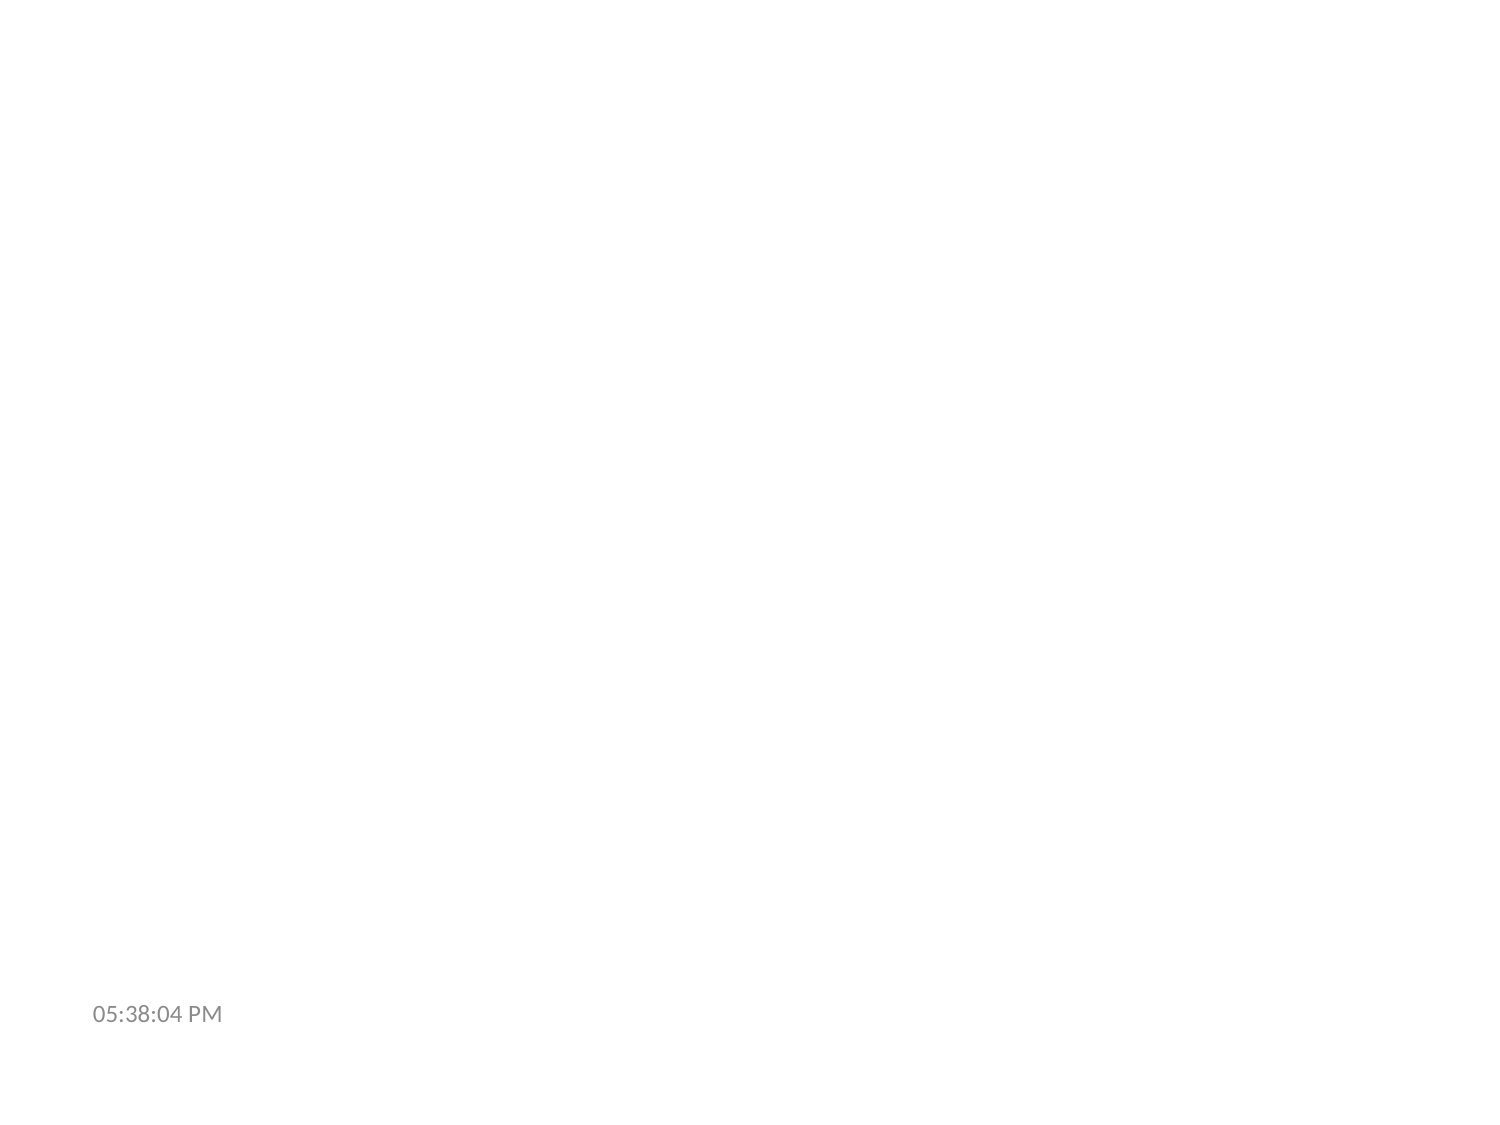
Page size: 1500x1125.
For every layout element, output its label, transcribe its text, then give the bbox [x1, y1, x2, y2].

text_box 3:35:09 PM [77, 982, 428, 1043]
